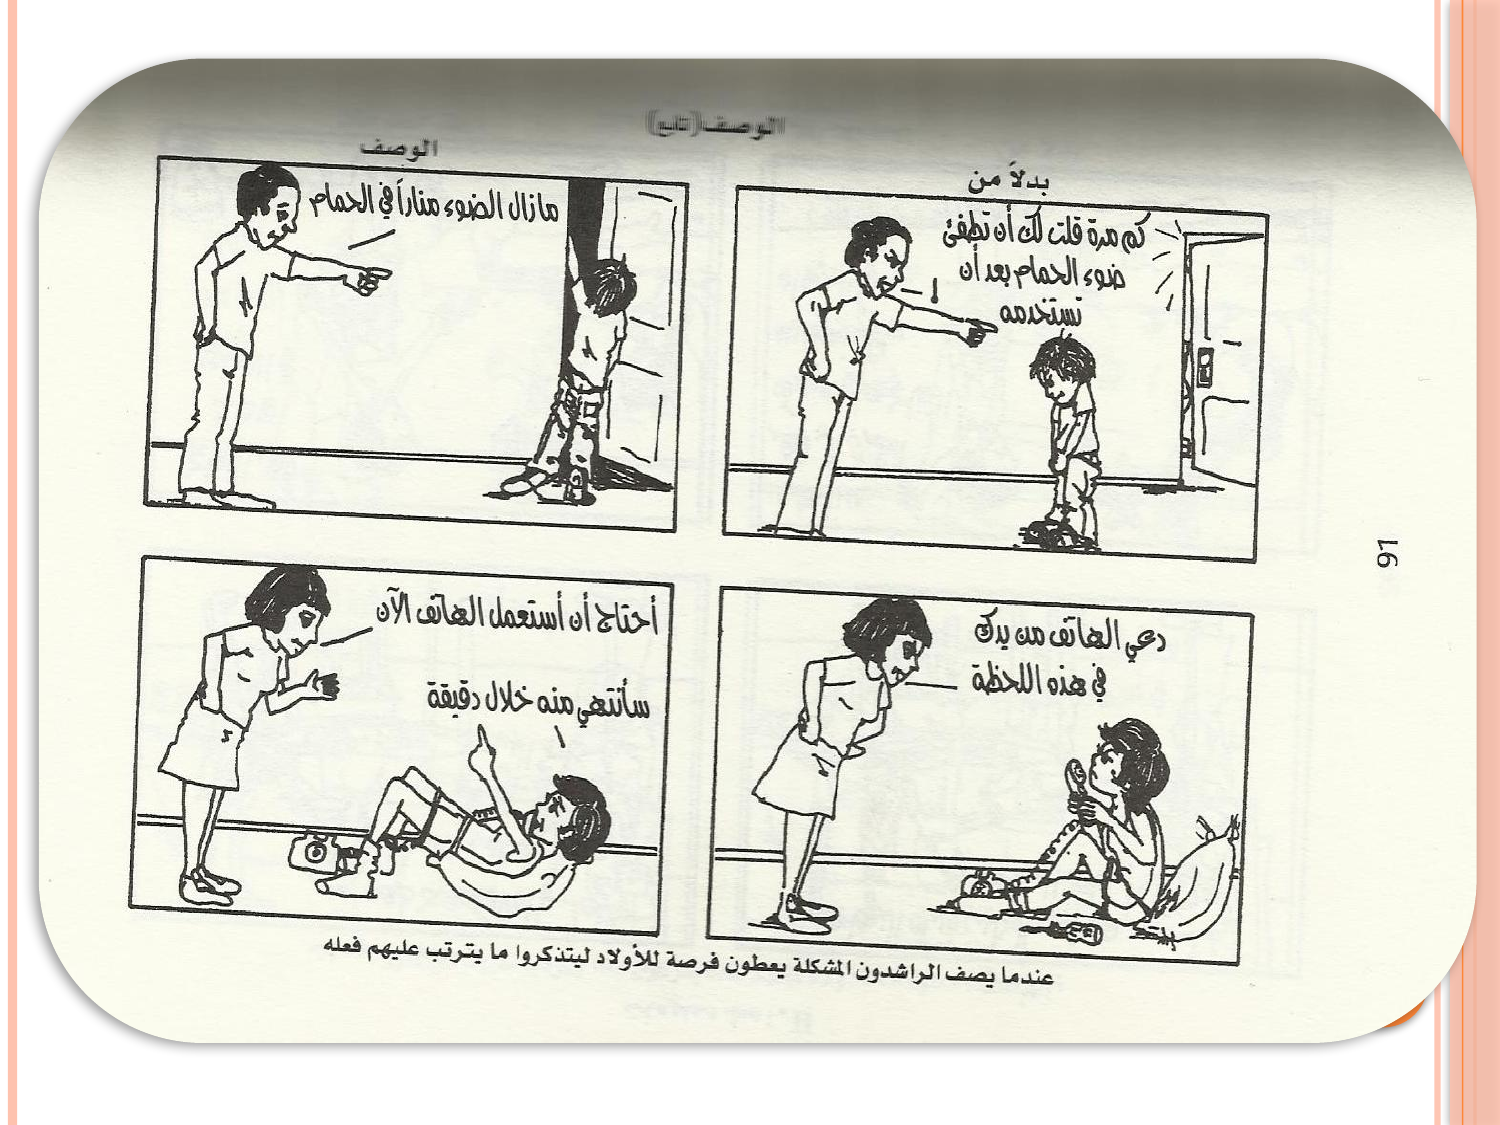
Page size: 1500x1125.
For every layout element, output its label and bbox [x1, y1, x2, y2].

picture [38, 58, 1478, 1044]
